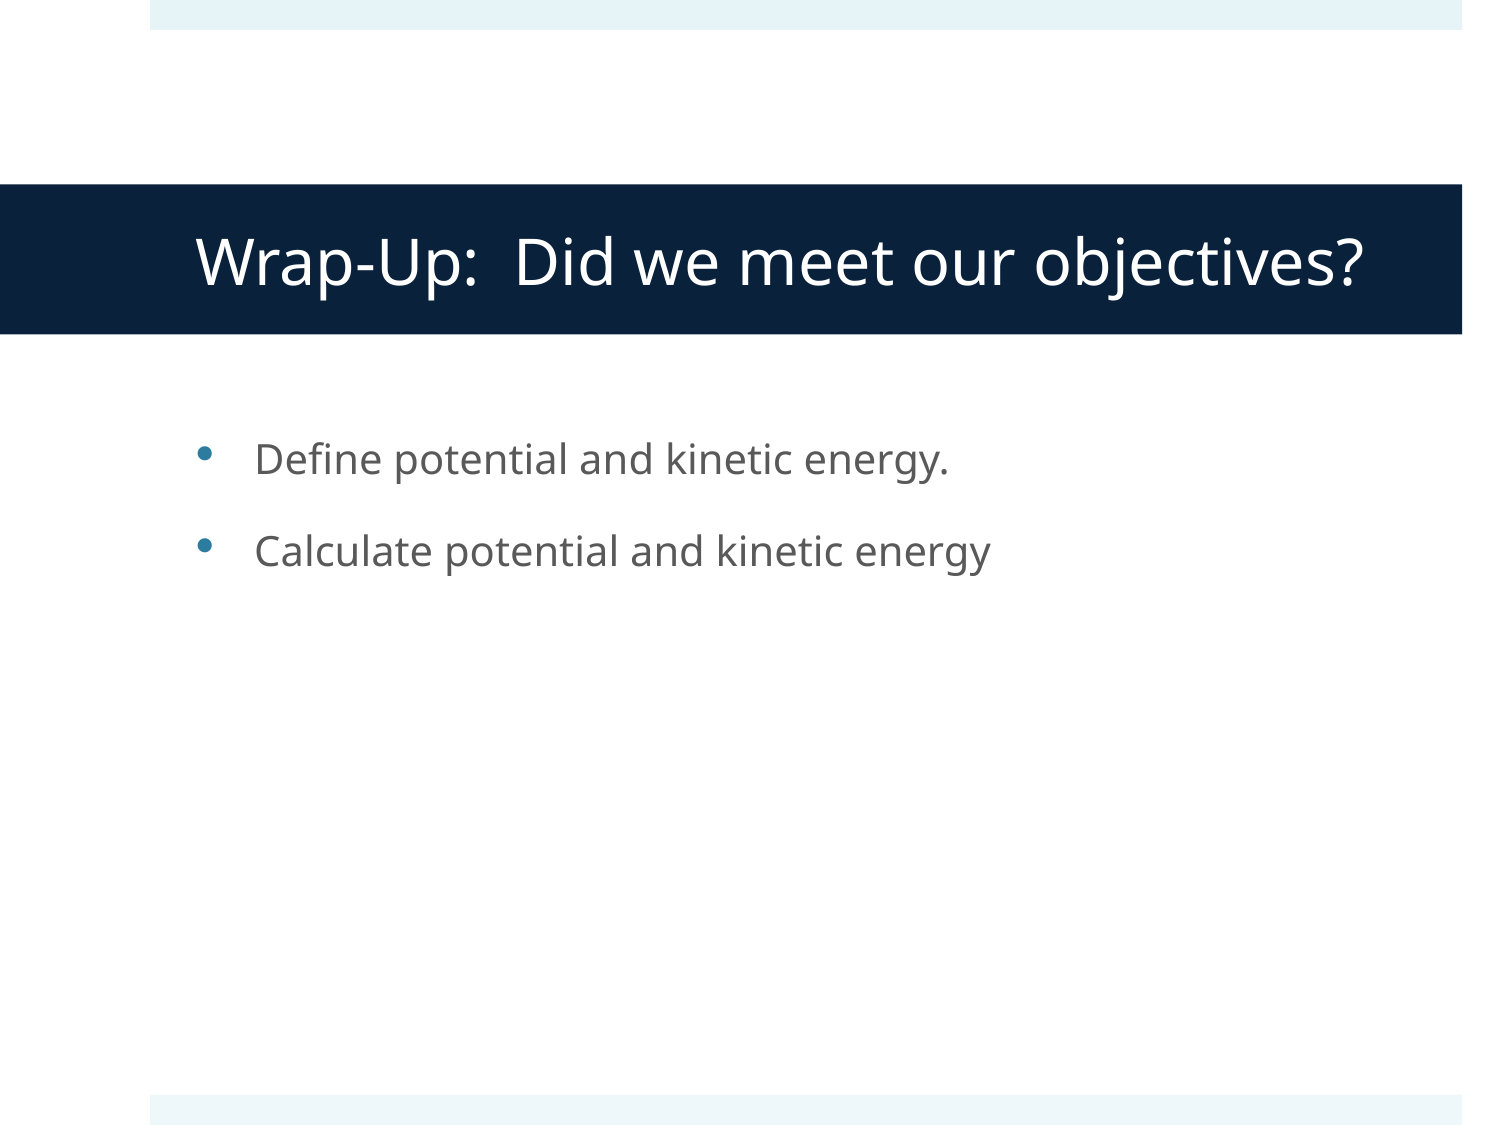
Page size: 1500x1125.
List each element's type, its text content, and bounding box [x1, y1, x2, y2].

list Define potential and kinetic energy. Calculate potential and kinetic energy [182, 425, 1432, 1028]
title Wrap-Up: Did we meet our objectives? [0, 184, 1463, 335]
